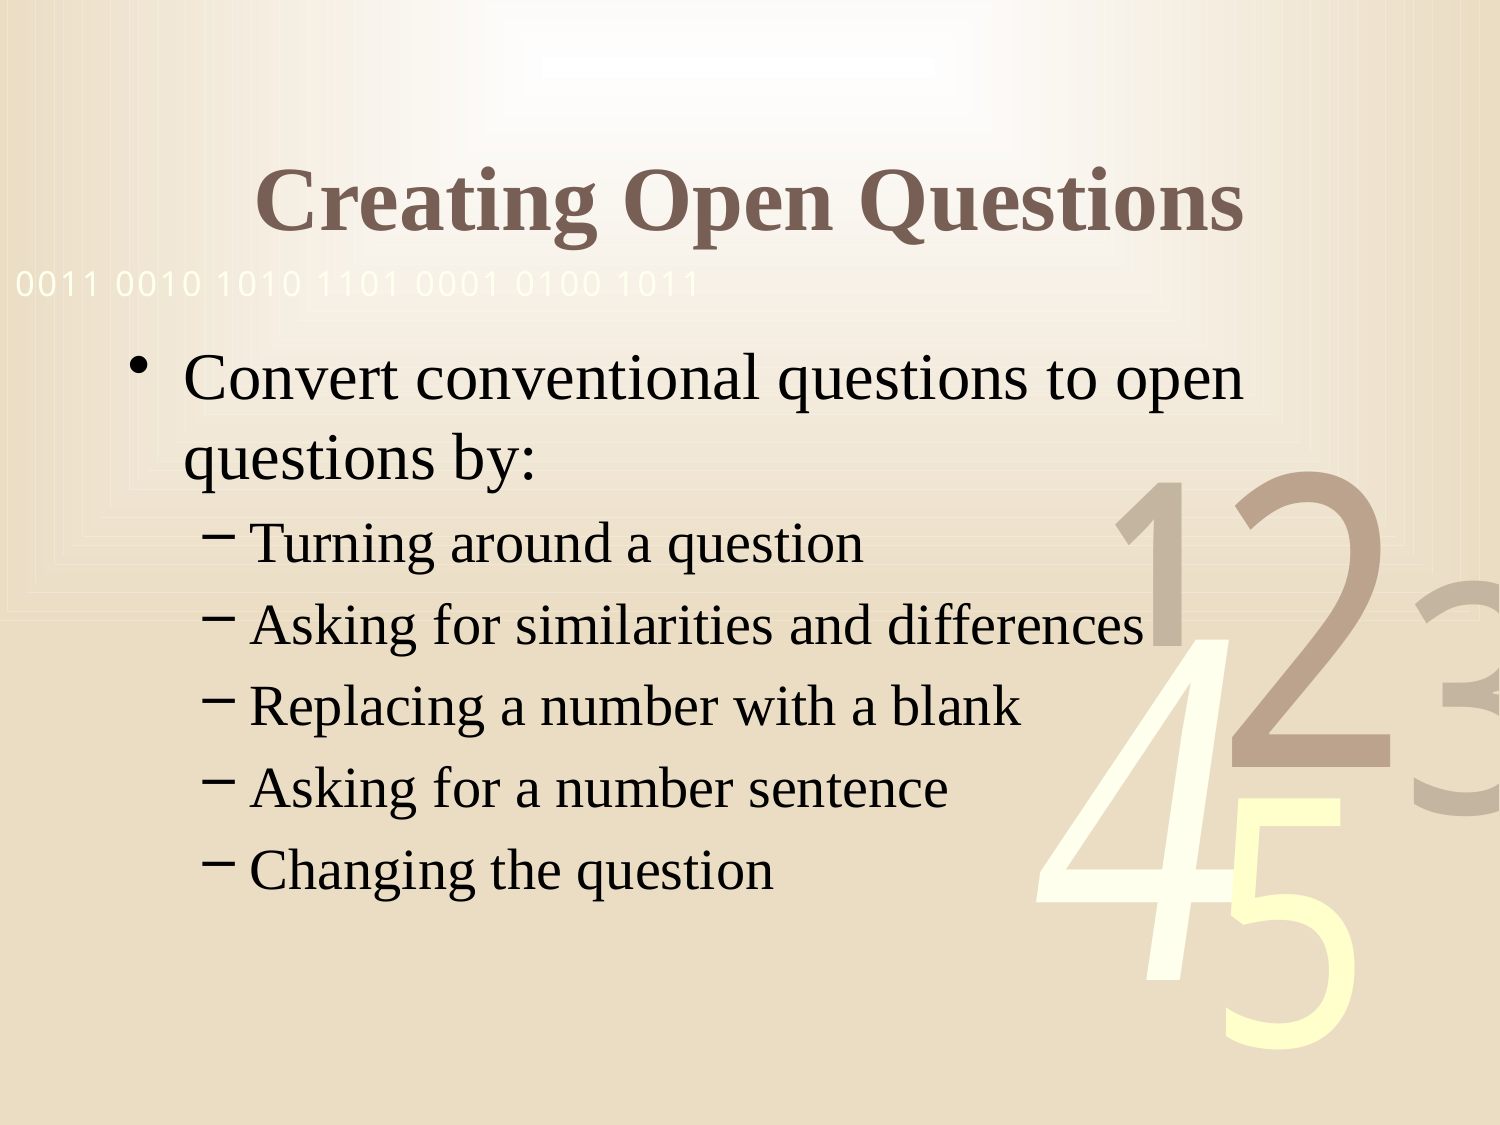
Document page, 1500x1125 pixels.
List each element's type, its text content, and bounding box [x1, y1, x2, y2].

title Creating Open Questions [112, 99, 1388, 288]
list Convert conventional questions to open questions by: Turning around a question Asking for similarities and differences Replacing a number with a blank Asking for a number sentence Changing the question [112, 324, 1388, 1001]
